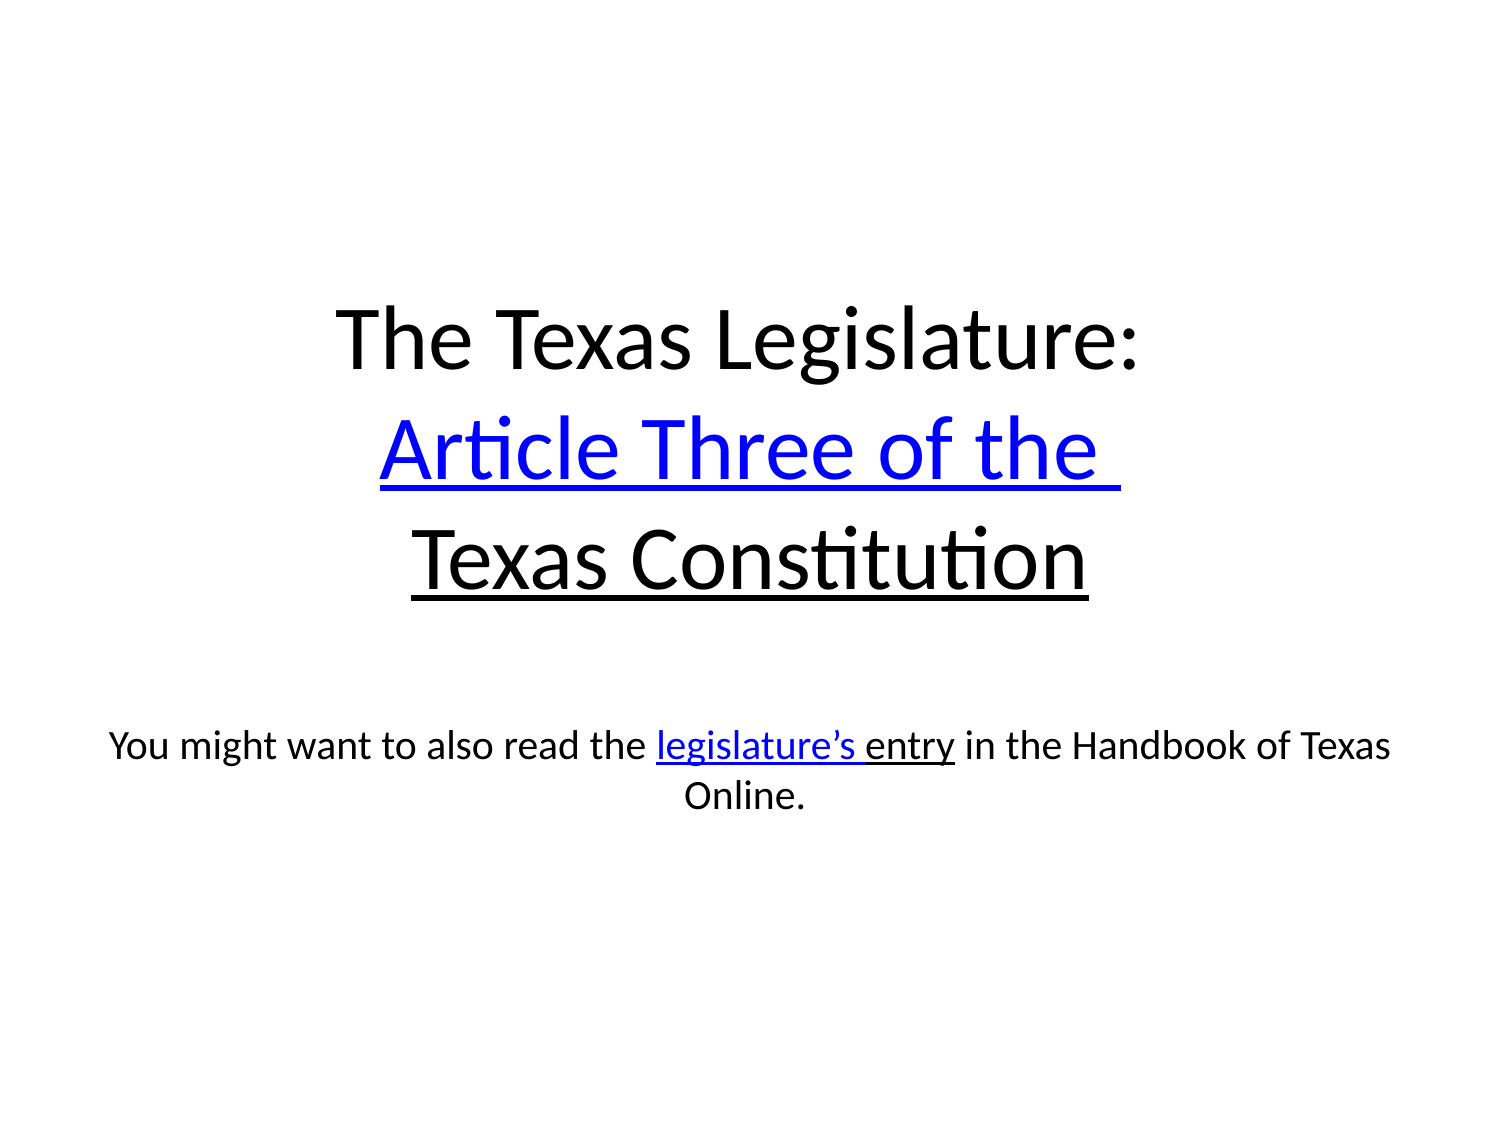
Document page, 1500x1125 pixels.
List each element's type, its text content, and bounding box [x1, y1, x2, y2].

title The Texas Legislature: Article Three of the Texas Constitution You might want to also read the legislature’s entry in the Handbook of Texas Online. [74, 44, 1426, 1051]
